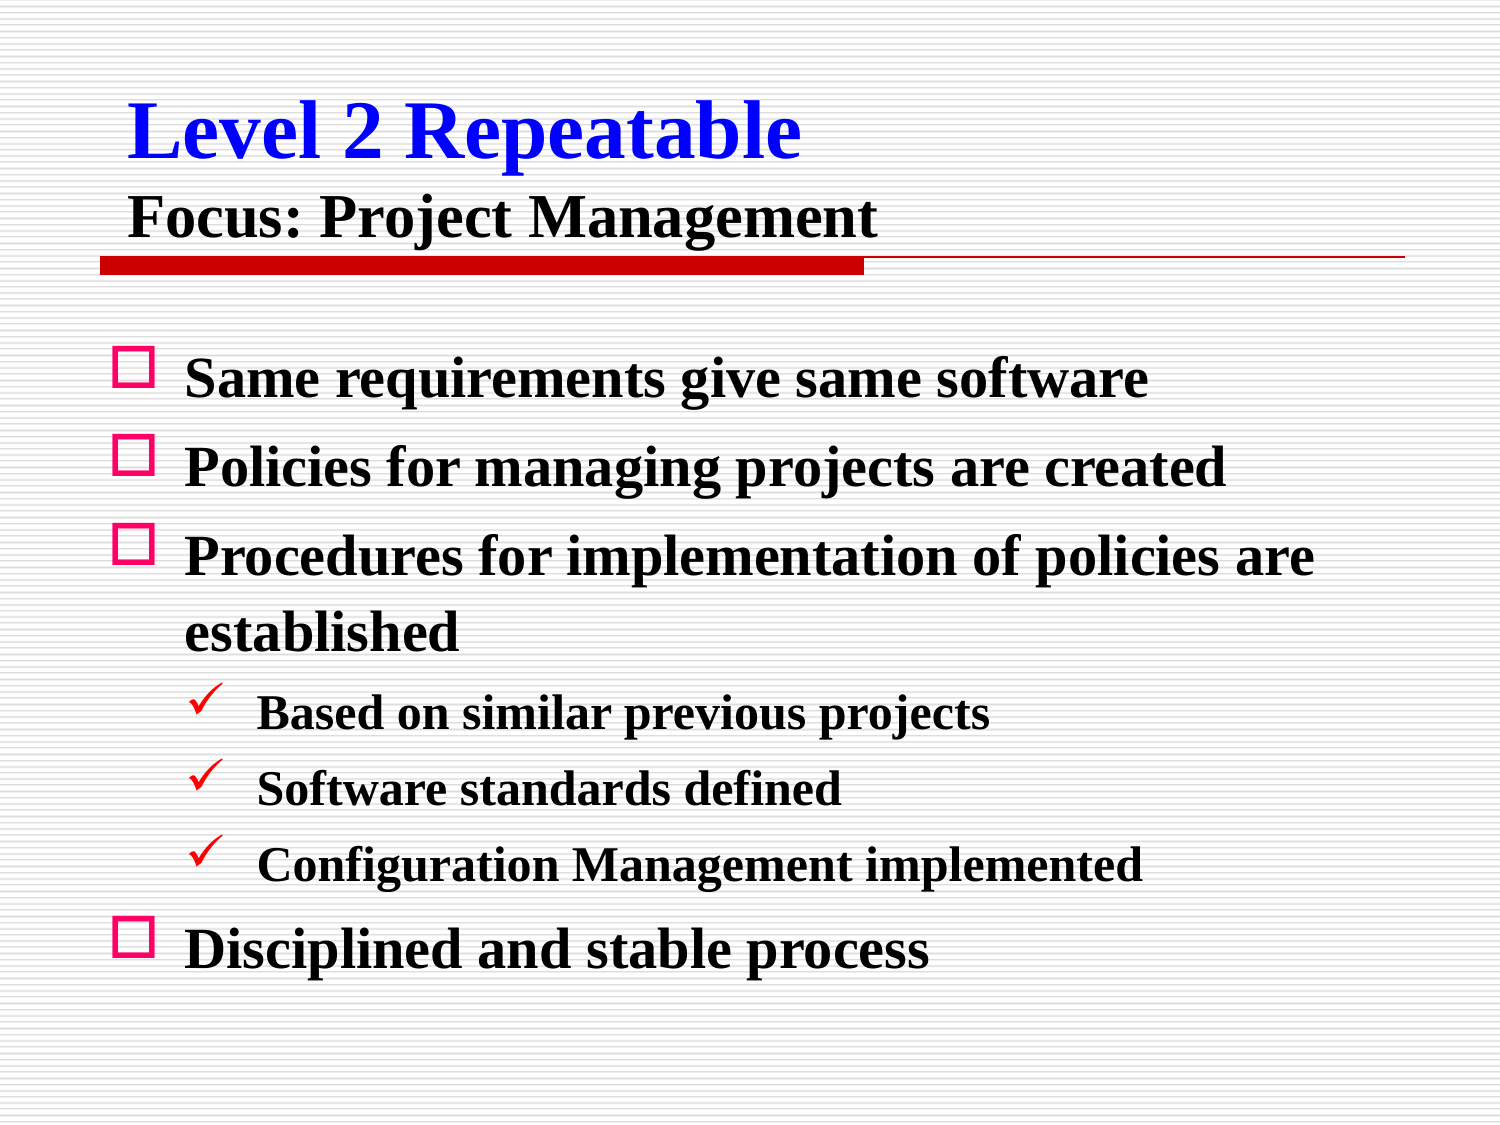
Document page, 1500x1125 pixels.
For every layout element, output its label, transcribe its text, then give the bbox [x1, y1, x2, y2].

picture [0, 0, 1500, 1125]
text_box Same requirements give same software Policies for managing projects are created Procedures for implementation of policies are established Based on similar previous projects Software standards defined Configuration Management implemented Disciplined and stable process [92, 324, 1500, 1000]
text_box Level 2 Repeatable Focus: Project Management [112, 37, 1388, 288]
